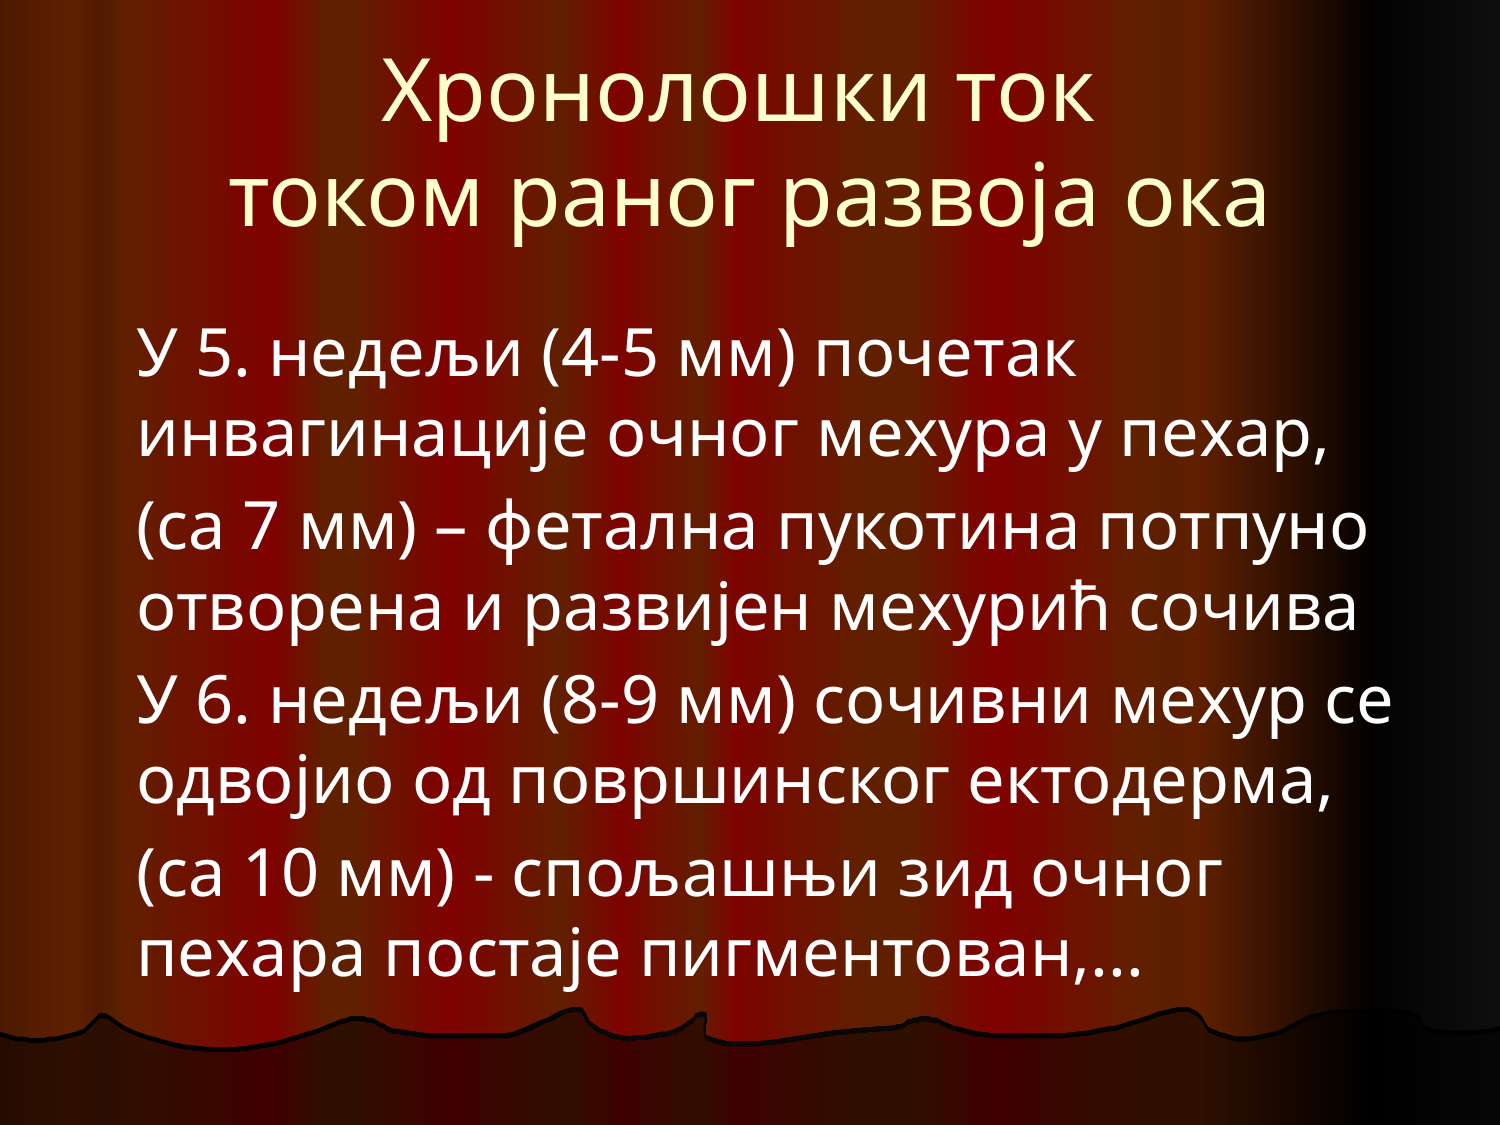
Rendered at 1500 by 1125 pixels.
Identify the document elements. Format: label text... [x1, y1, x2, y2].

title Хронолошки ток током раног развоја ока [74, 45, 1426, 233]
list У 5. недељи (4-5 мм) почетак инвагинације очног мехура у пехар, (са 7 мм) – фетална пукотина потпуно отворена и развијен мехурић сочива У 6. недељи (8-9 мм) сочивни мехур се одвојио од површинског ектодерма, (са 10 мм) - спољашњи зид очног пехара постаје пигментован,... [64, 302, 1416, 1047]
